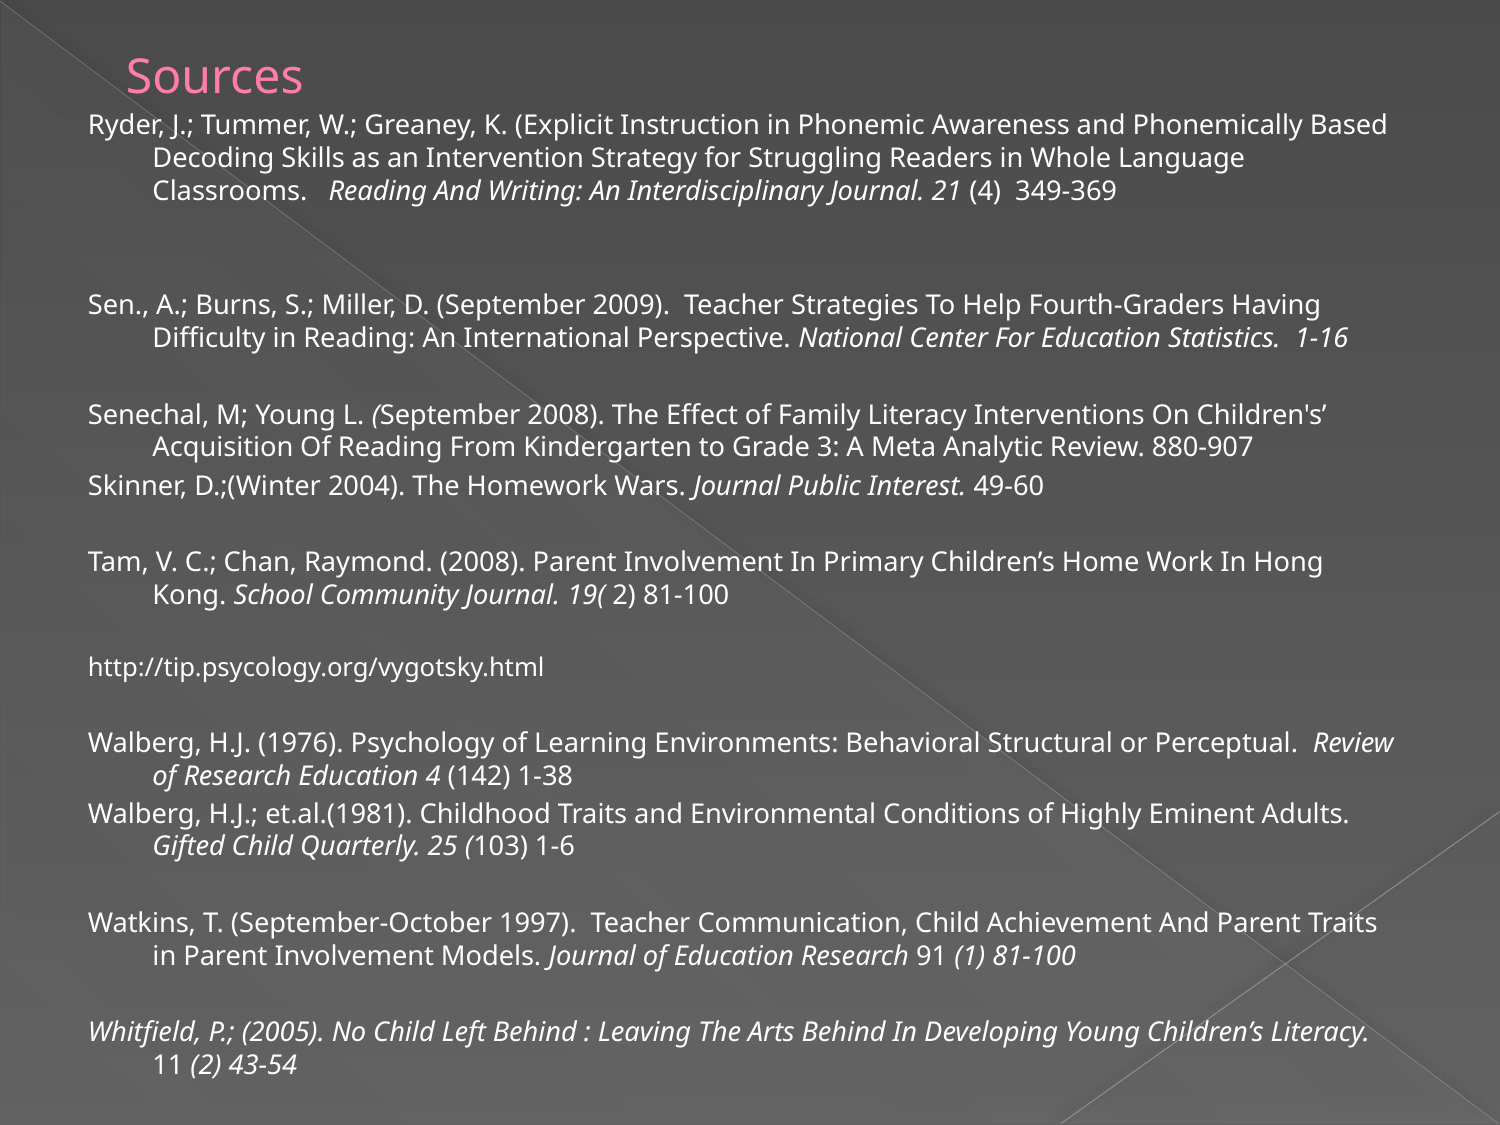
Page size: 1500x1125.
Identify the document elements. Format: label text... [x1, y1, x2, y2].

title Sources [62, 37, 1400, 99]
list Ryder, J.; Tummer, W.; Greaney, K. (Explicit Instruction in Phonemic Awareness and Phonemically Based Decoding Skills as an Intervention Strategy for Struggling Readers in Whole Language Classrooms. Reading And Writing: An Interdisciplinary Journal. 21 (4) 349-369 Sen., A.; Burns, S.; Miller, D. (September 2009). Teacher Strategies To Help Fourth-Graders Having Difficulty in Reading: An International Perspective. National Center For Education Statistics. 1-16 Senechal, M; Young L. (September 2008). The Effect of Family Literacy Interventions On Children's’ Acquisition Of Reading From Kindergarten to Grade 3: A Meta Analytic Review. 880-907 Skinner, D.;(Winter 2004). The Homework Wars. Journal Public Interest. 49-60 Tam, V. C.; Chan, Raymond. (2008). Parent Involvement In Primary Children’s Home Work In Hong Kong. School Community Journal. 19( 2) 81-100 http://tip.psycology.org/vygotsky.html Walberg, H.J. (1976). Psychology of Learning Environments: Behavioral Structural or Perceptual. Review of Research Education 4 (142) 1-38 Walberg, H.J.; et.al.(1981). Childhood Traits and Environmental Conditions of Highly Eminent Adults. Gifted Child Quarterly. 25 (103) 1-6 Watkins, T. (September-October 1997). Teacher Communication, Child Achievement And Parent Traits in Parent Involvement Models. Journal of Education Research 91 (1) 81-100 Whitfield, P.; (2005). No Child Left Behind : Leaving The Arts Behind In Developing Young Children’s Literacy. 11 (2) 43-54 [62, 99, 1413, 1100]
